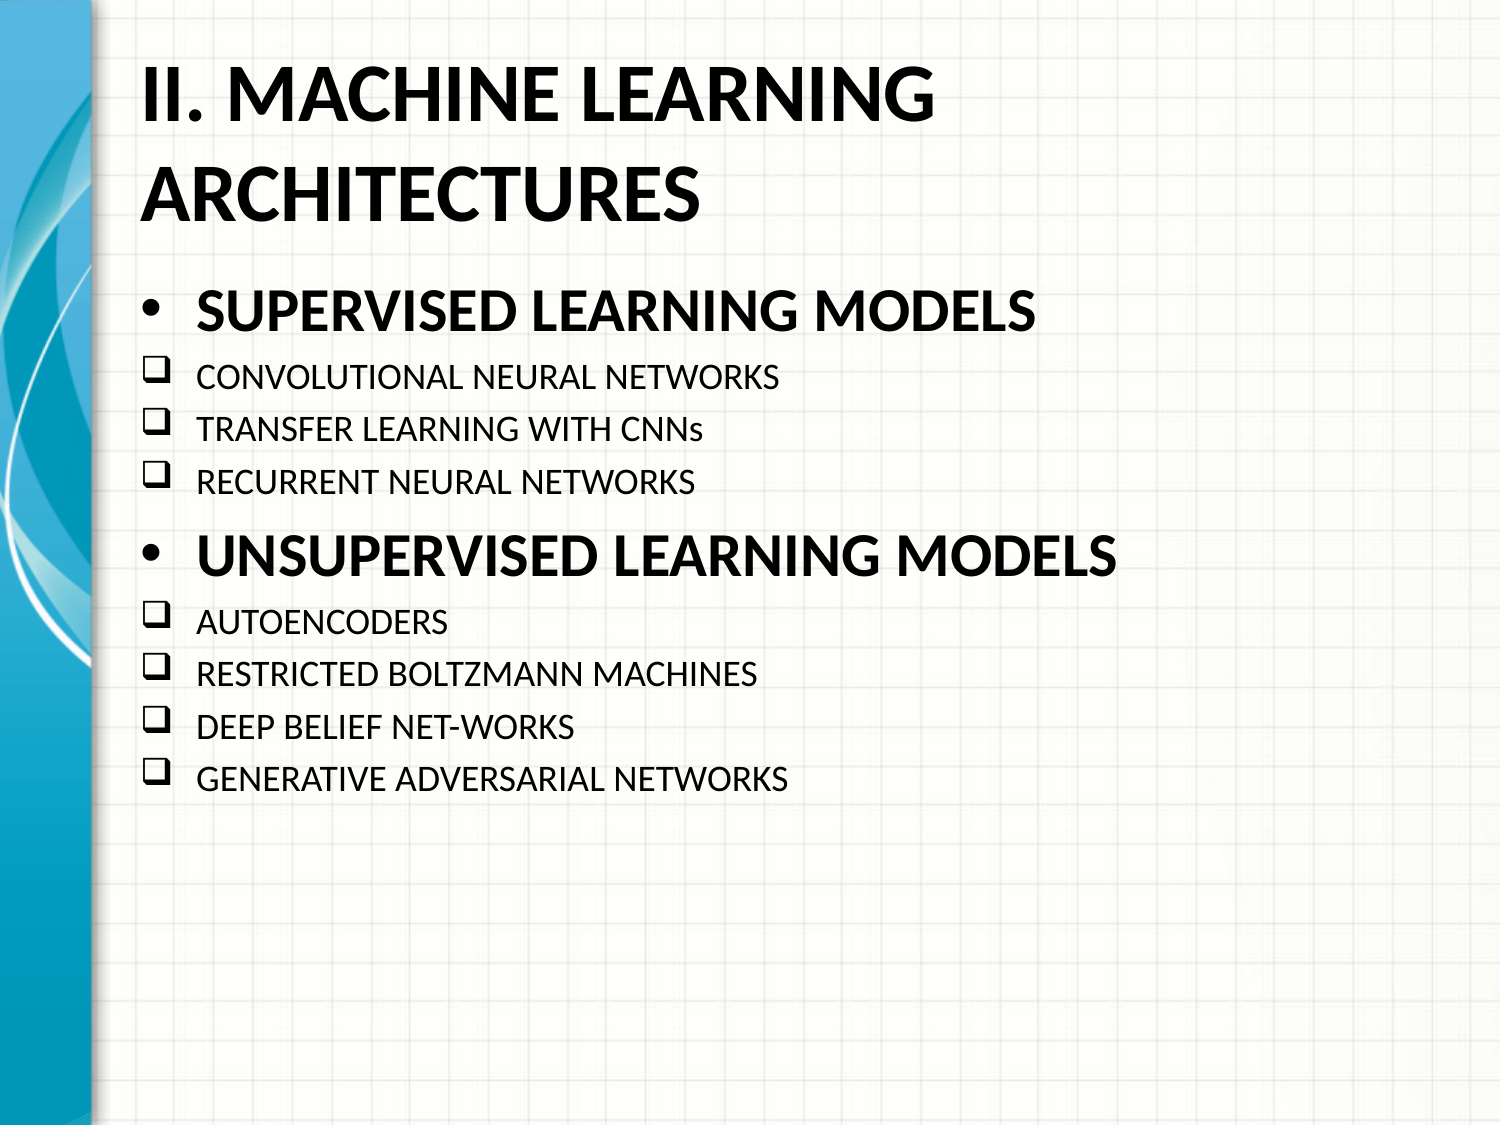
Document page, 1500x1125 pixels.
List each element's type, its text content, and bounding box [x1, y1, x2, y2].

picture [0, 0, 1500, 1125]
title II. MACHINE LEARNING ARCHITECTURES [125, 44, 1450, 232]
list SUPERVISED LEARNING MODELS CONVOLUTIONAL NEURAL NETWORKS TRANSFER LEARNING WITH CNNs RECURRENT NEURAL NETWORKS UNSUPERVISED LEARNING MODELS AUTOENCODERS RESTRICTED BOLTZMANN MACHINES DEEP BELIEF NET-WORKS GENERATIVE ADVERSARIAL NETWORKS [125, 261, 1450, 967]
